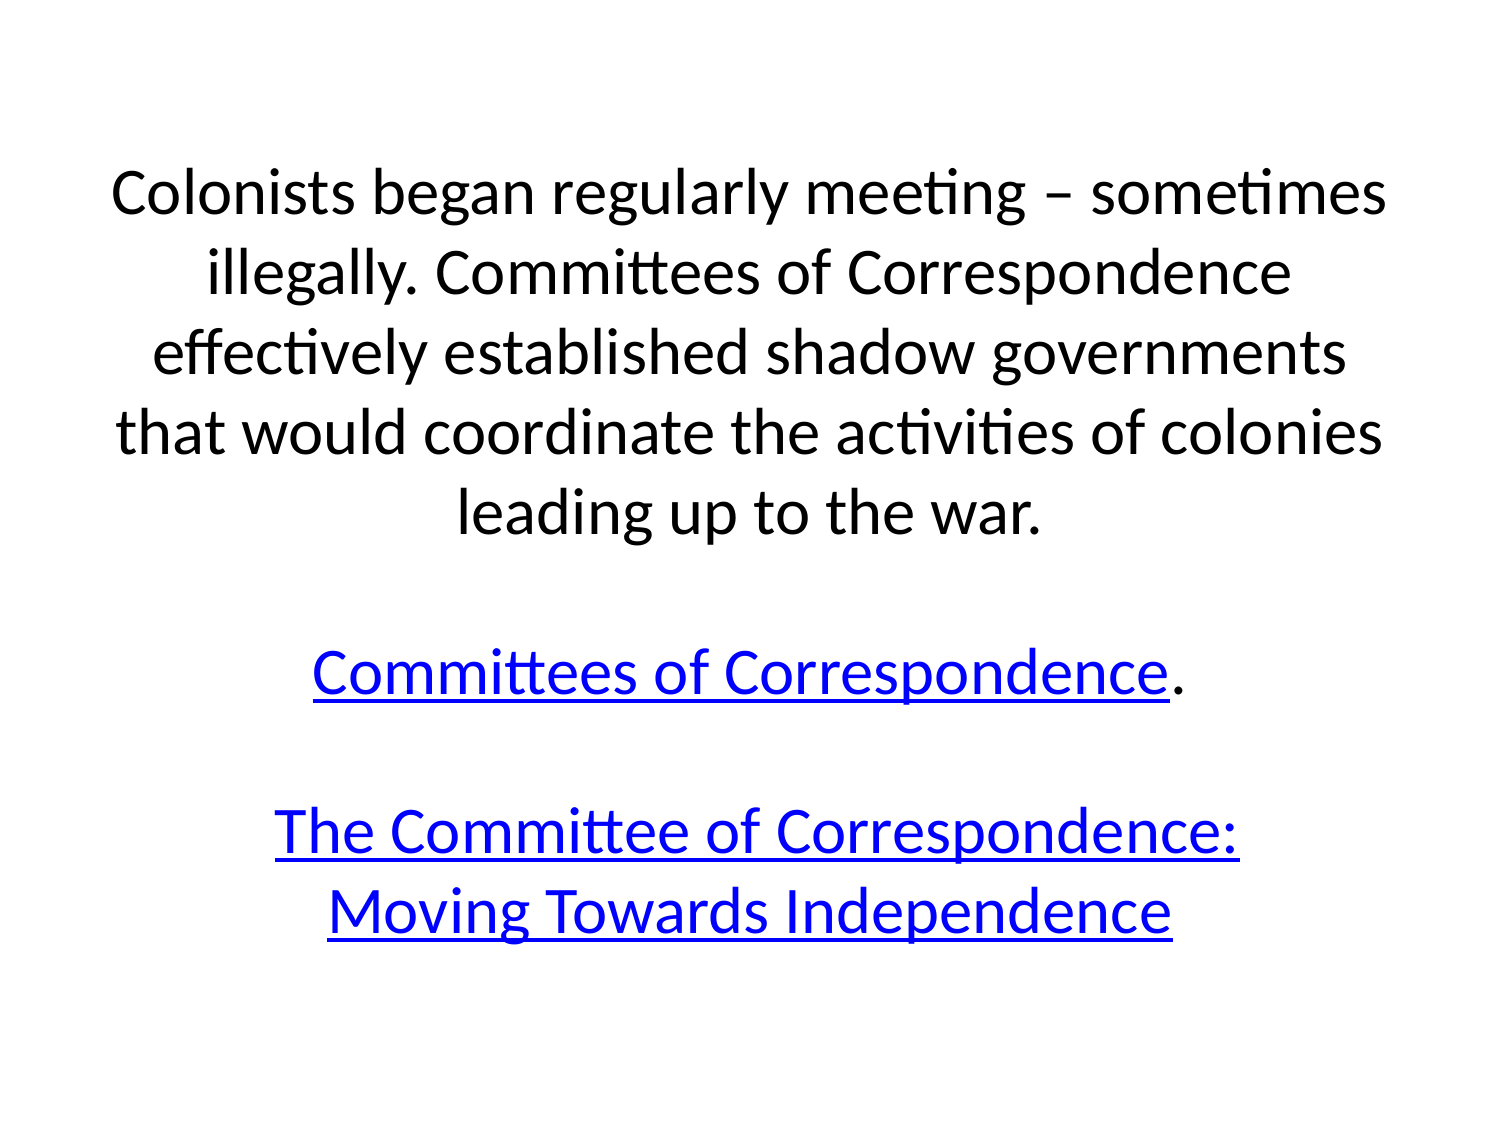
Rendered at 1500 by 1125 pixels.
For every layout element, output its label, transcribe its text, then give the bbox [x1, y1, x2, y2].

title Colonists began regularly meeting – sometimes illegally. Committees of Correspondence effectively established shadow governments that would coordinate the activities of colonies leading up to the war. Committees of Correspondence. The Committee of Correspondence: Moving Towards Independence [74, 44, 1426, 1051]
